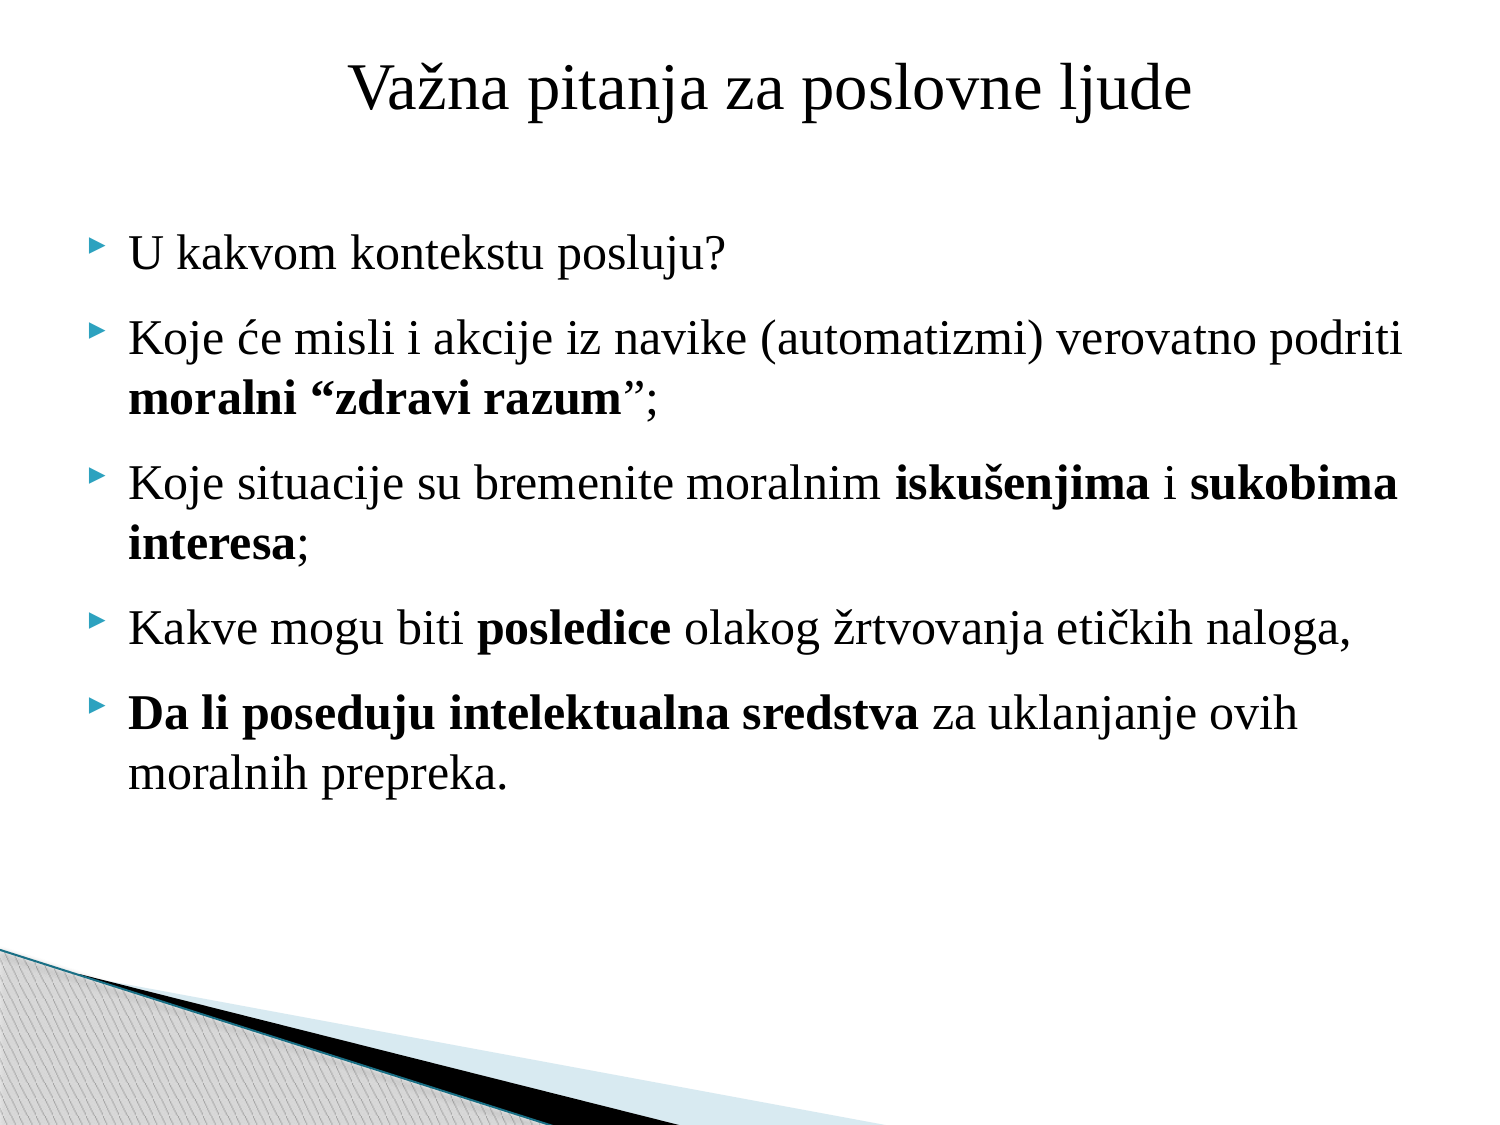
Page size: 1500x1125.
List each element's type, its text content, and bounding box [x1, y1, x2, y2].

list Važna pitanja za poslovne ljude U kakvom kontekstu posluju? Koje će misli i akcije iz navike (automatizmi) verovatno podriti moralni “zdravi razum”; Koje situacije su bremenite moralnim iskušenjima i sukobima interesa; Kakve mogu biti posledice olakog žrtvovanja etičkih naloga, Da li poseduju intelektualna sredstva za uklanjanje ovih moralnih prepreka. [52, 34, 1472, 1083]
